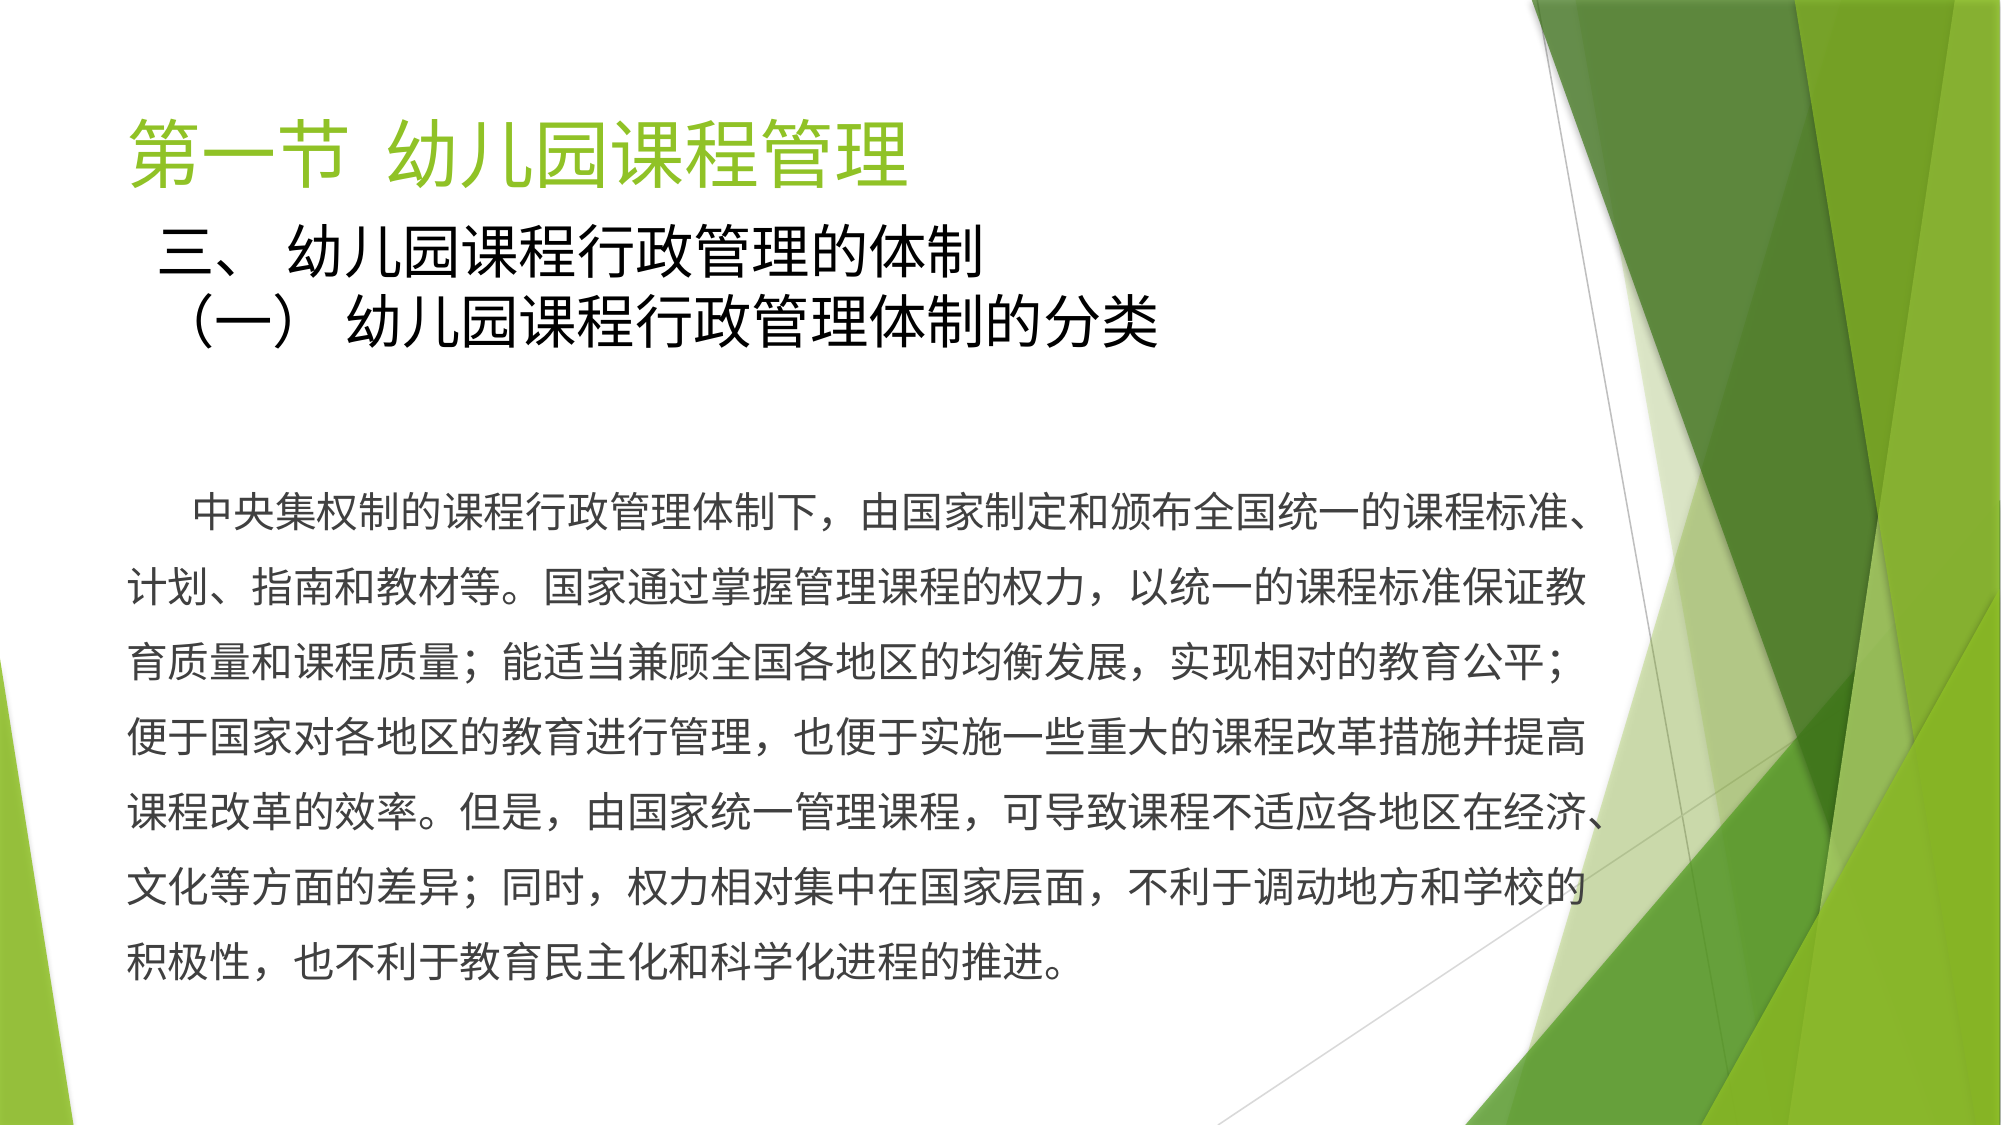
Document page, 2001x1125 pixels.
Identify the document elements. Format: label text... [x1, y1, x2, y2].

list 中央集权制的课程行政管理体制下，由国家制定和颁布全国统一的课程标准、计划、指南和教材等。国家通过掌握管理课程的权力，以统一的课程标准保证教育质量和课程质量；能适当兼顾全国各地区的均衡发展，实现相对的教育公平；便于国家对各地区的教育进行管理，也便于实施一些重大的课程改革措施并提高课程改革的效率。但是，由国家统一管理课程，可导致课程不适应各地区在经济、文化等方面的差异；同时，权力相对集中在国家层面，不利于调动地方和学校的积极性，也不利于教育民主化和科学化进程的推进。 [111, 453, 1604, 780]
text_box 三、 幼儿园课程行政管理的体制 （一） 幼儿园课程行政管理体制的分类 [141, 208, 1451, 363]
title 第一节 幼儿园课程管理 [111, 99, 1522, 317]
